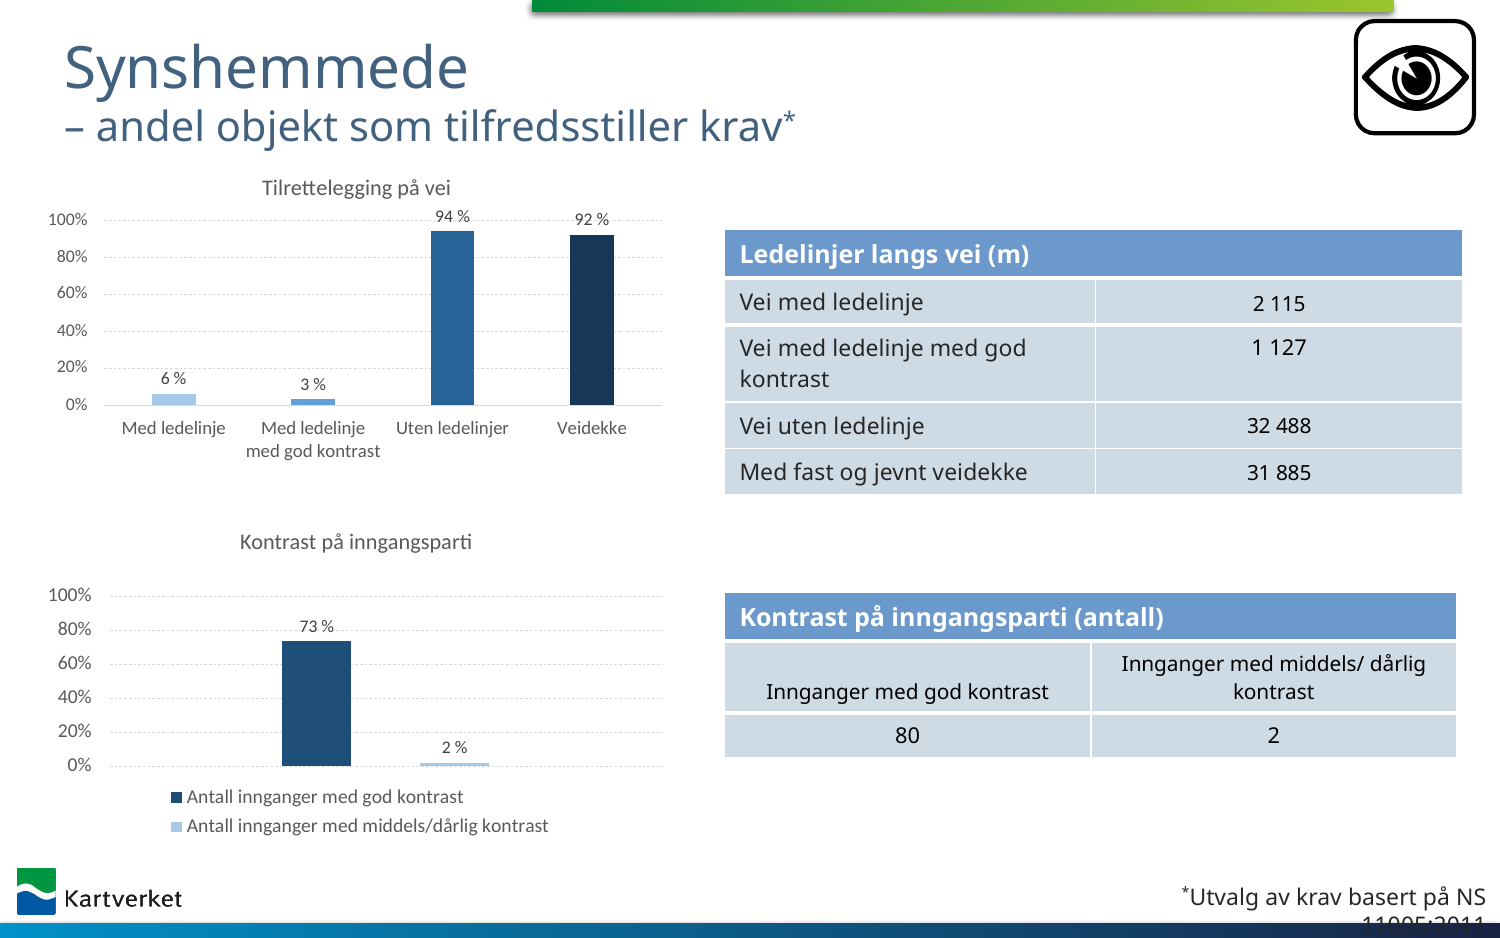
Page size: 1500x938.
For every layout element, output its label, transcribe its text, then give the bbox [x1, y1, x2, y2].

table_cell 31 885 [1096, 449, 1462, 494]
table_cell 80 [725, 715, 1090, 757]
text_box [1355, 20, 1475, 134]
table_cell 1 127 [1096, 327, 1462, 401]
table_cell Vei med ledelinje med god kontrast [725, 327, 1095, 401]
table_cell 32 488 [1096, 403, 1462, 448]
text_box *Utvalg av krav basert på NS 11005:2011 [1068, 873, 1500, 938]
table_cell 2 115 [1096, 280, 1462, 323]
picture [41, 520, 673, 846]
table_cell Innganger med middels/ dårlig kontrast [1092, 643, 1456, 711]
table_header Ledelinjer langs vei (m) [725, 230, 1462, 276]
table_header Kontrast på inngangsparti (antall) [725, 593, 1456, 639]
table_cell Innganger med god kontrast [725, 643, 1090, 711]
table_cell Vei uten ledelinje [725, 403, 1095, 448]
table_cell Vei med ledelinje [725, 280, 1095, 323]
table_cell Med fast og jevnt veidekke [725, 449, 1095, 494]
table_cell 2 [1092, 715, 1456, 757]
picture [41, 166, 673, 492]
text_box Synshemmede – andel objekt som tilfredsstiller krav* [49, 24, 1431, 158]
